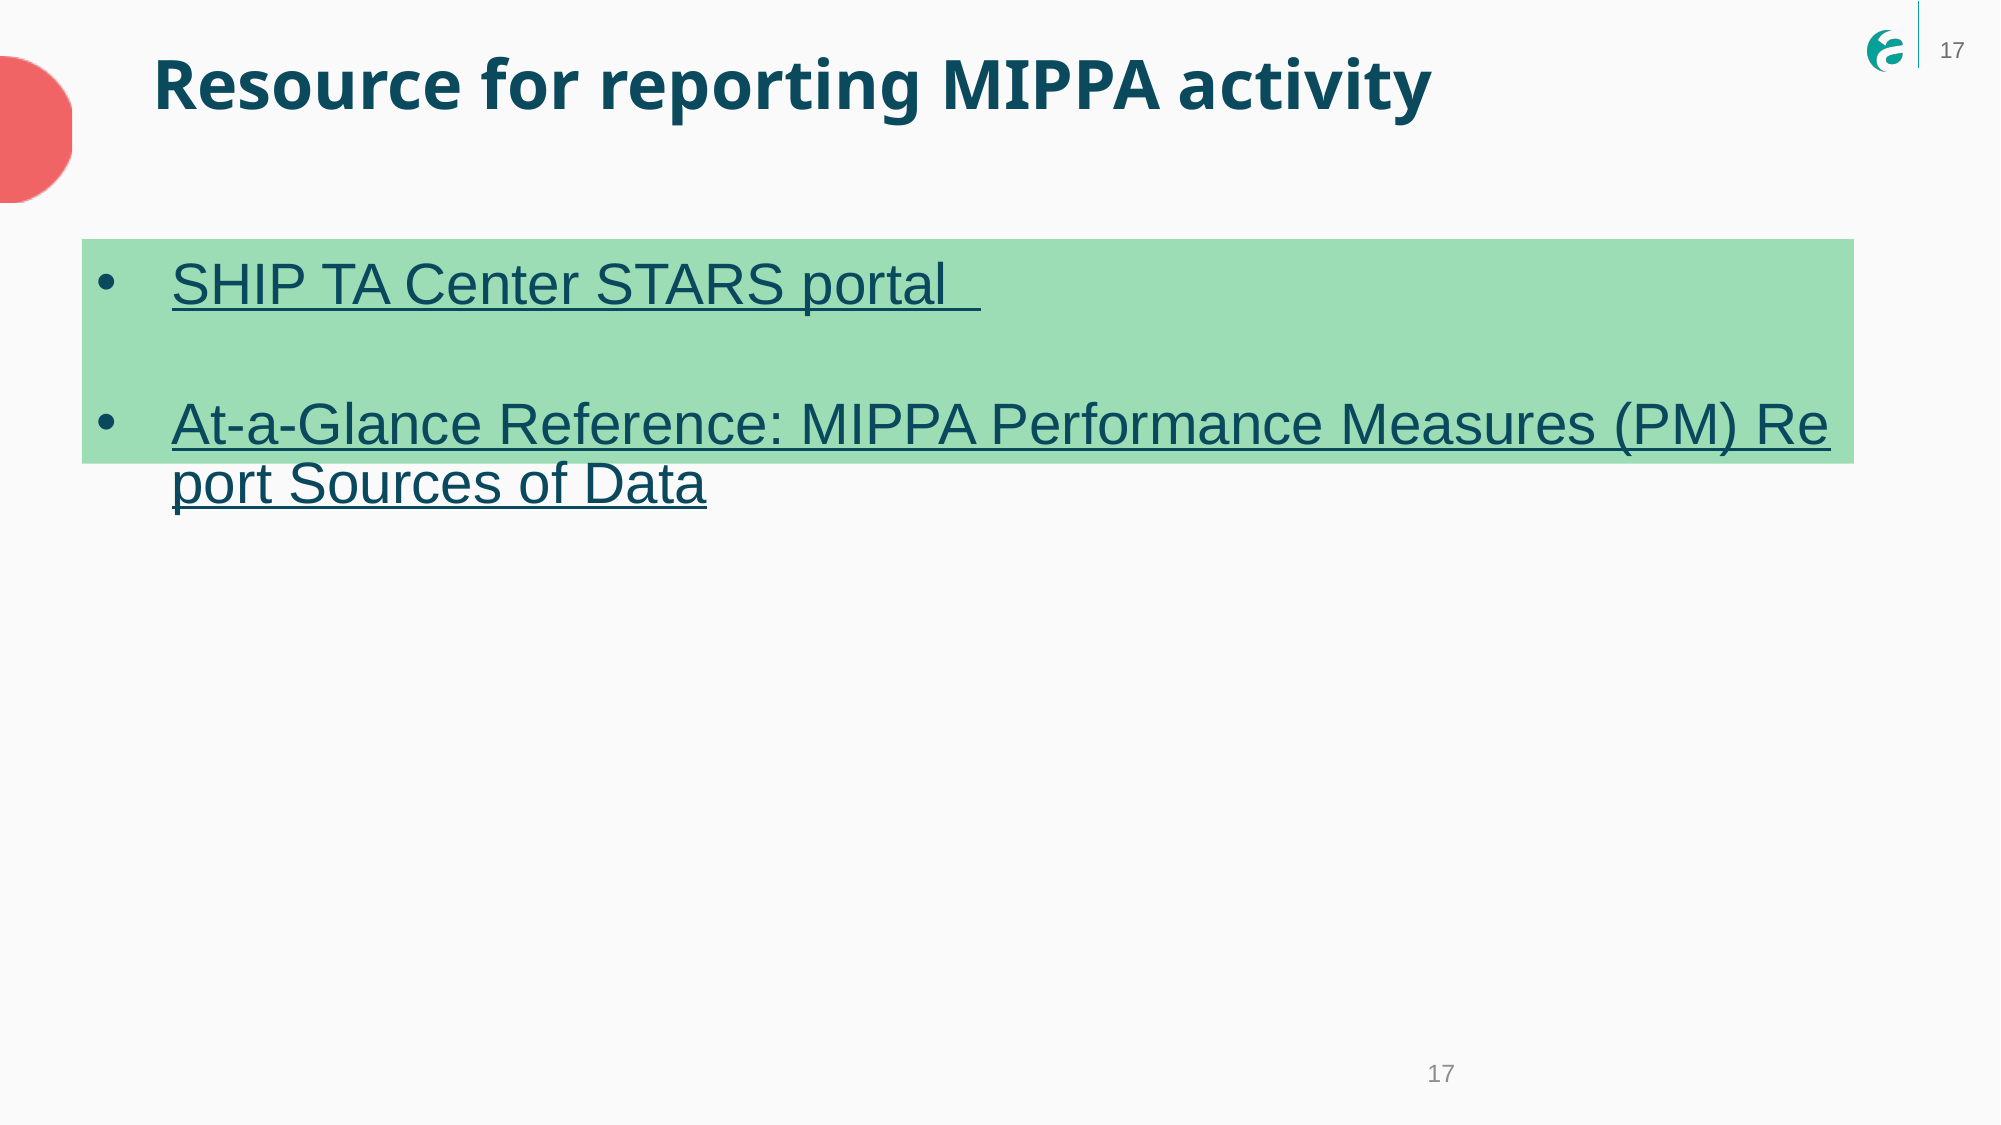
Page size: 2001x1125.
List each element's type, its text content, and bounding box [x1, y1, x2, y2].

text_box SHIP TA Center STARS portal At-a-Glance Reference: MIPPA Performance Measures (PM) Report Sources of Data [81, 239, 1854, 464]
slide_number 17 [1412, 1042, 1863, 1103]
list Resource for reporting MIPPA activity [137, 18, 1821, 157]
